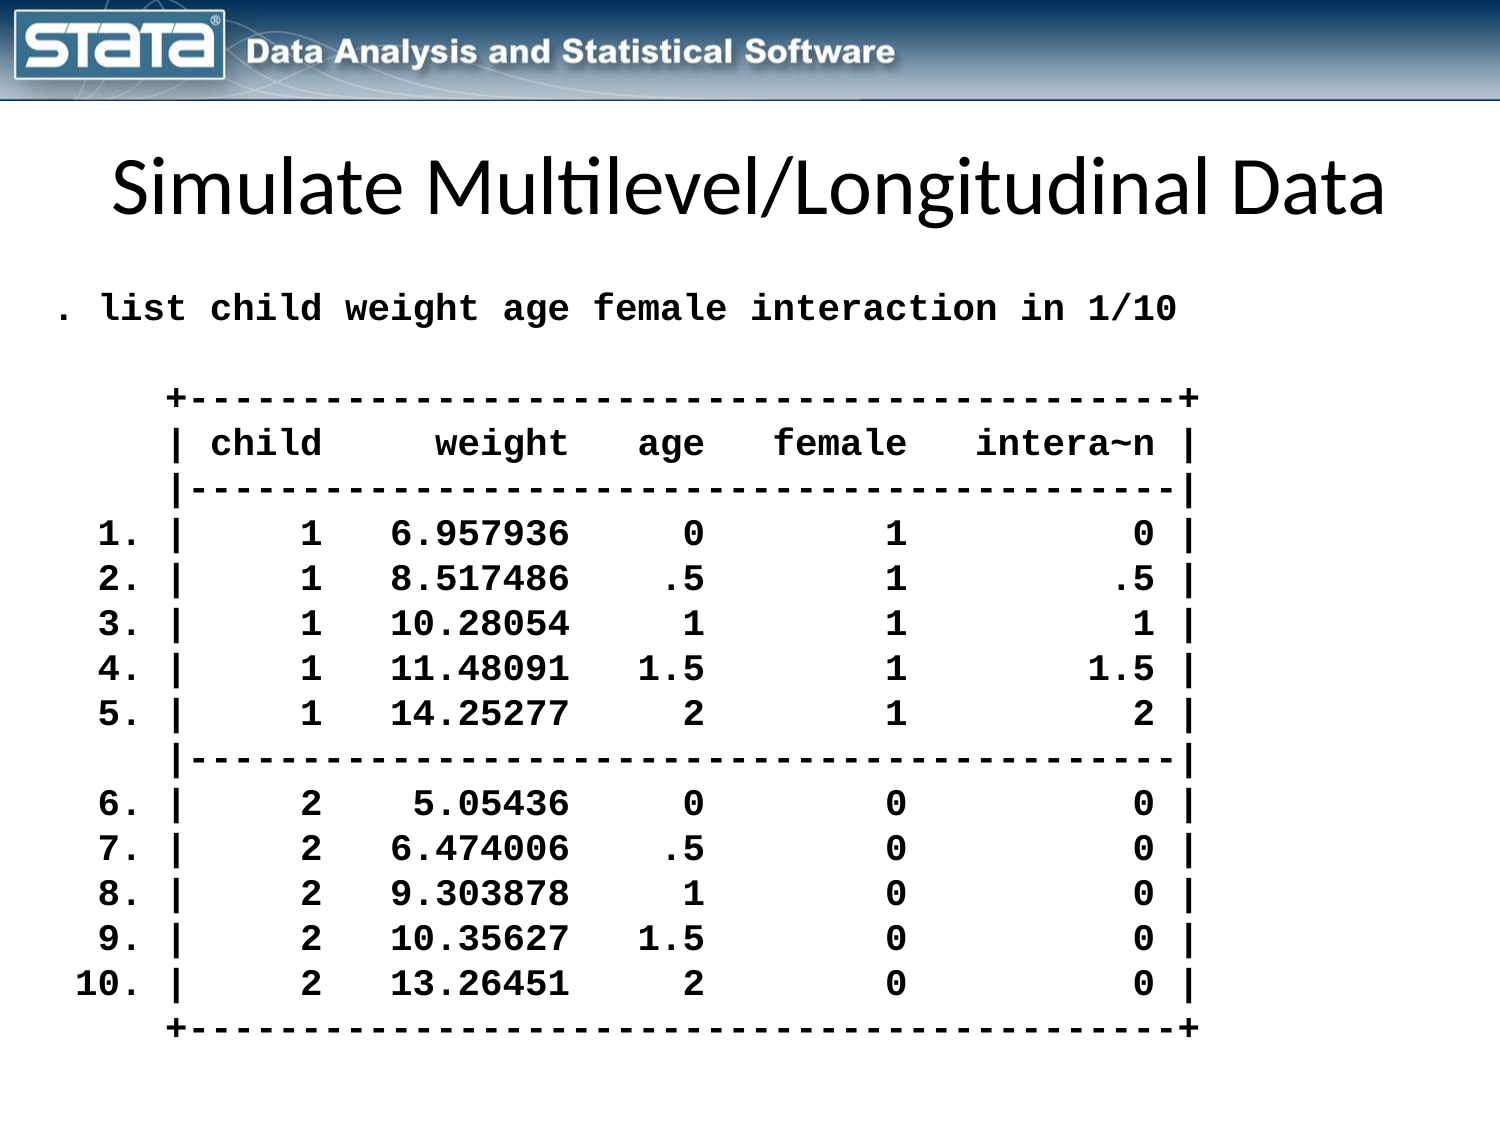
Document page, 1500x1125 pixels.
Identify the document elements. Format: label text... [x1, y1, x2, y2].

list . list child weight age female interaction in 1/10 +--------------------------------------------+ | child weight age female intera~n | |--------------------------------------------| 1. | 1 6.957936 0 1 0 | 2. | 1 8.517486 .5 1 .5 | 3. | 1 10.28054 1 1 1 | 4. | 1 11.48091 1.5 1 1.5 | 5. | 1 14.25277 2 1 2 | |--------------------------------------------| 6. | 2 5.05436 0 0 0 | 7. | 2 6.474006 .5 0 0 | 8. | 2 9.303878 1 0 0 | 9. | 2 10.35627 1.5 0 0 | 10. | 2 13.26451 2 0 0 | +--------------------------------------------+ [37, 275, 1382, 1025]
title Simulate Multilevel/Longitudinal Data [0, 99, 1500, 263]
picture [0, 0, 1500, 99]
